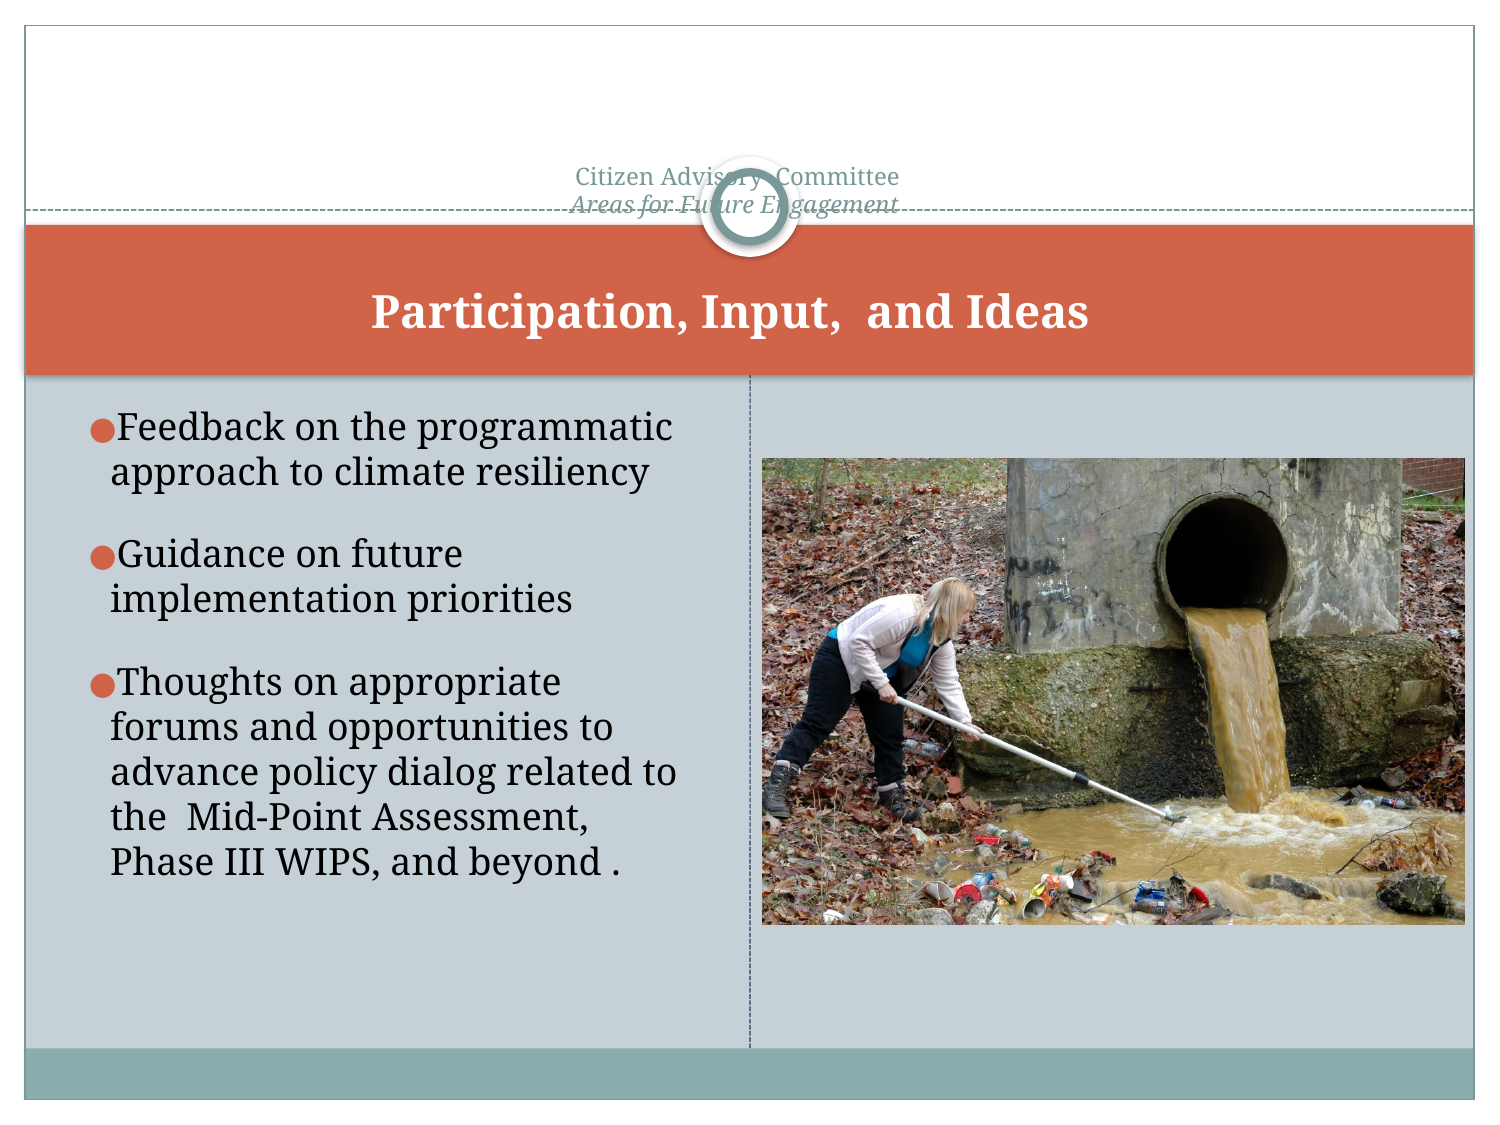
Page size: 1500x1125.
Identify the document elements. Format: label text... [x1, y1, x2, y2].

title Citizen Advisory Committee Areas for Future Engagement [37, 87, 1438, 263]
list Participation, Input, and Ideas [48, 263, 1414, 371]
picture [762, 458, 1465, 926]
list Feedback on the programmatic approach to climate resiliency Guidance on future implementation priorities Thoughts on appropriate forums and opportunities to advance policy dialog related to the Mid-Point Assessment, Phase III WIPS, and beyond . [50, 387, 713, 1014]
